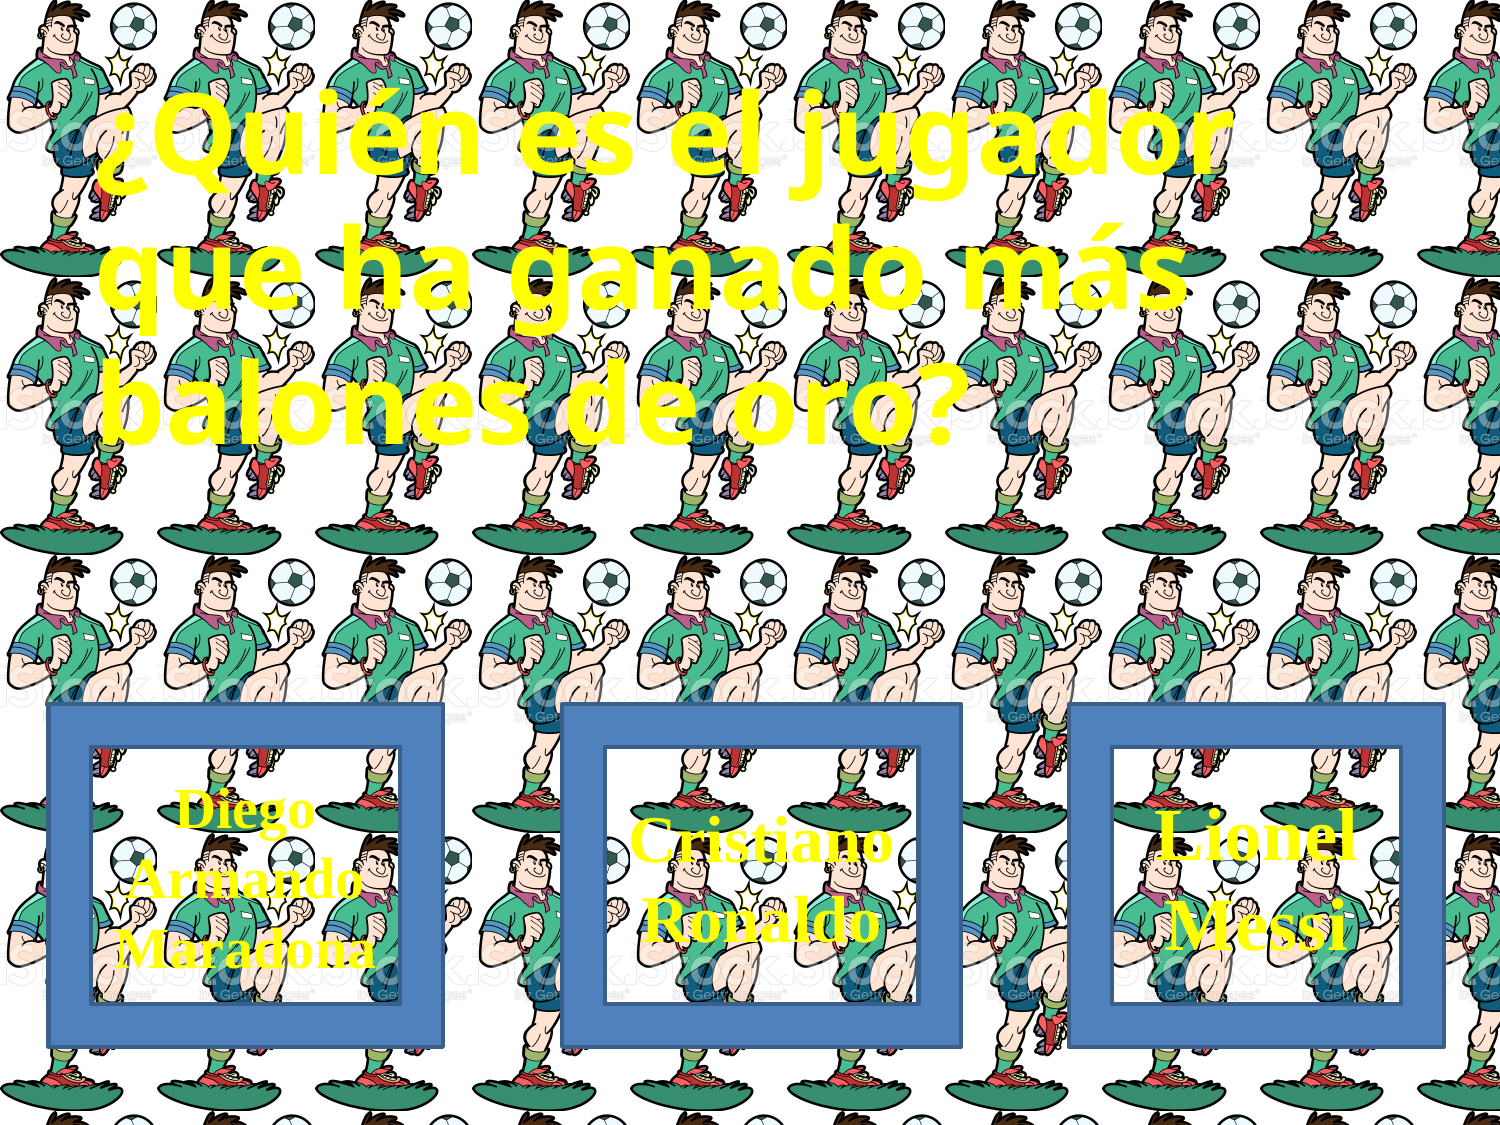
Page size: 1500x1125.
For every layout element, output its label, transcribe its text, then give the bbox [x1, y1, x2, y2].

text_box Diego Armando Maradona [46, 702, 445, 1049]
text_box ¿Quién es el jugador que ha ganado más balones de oro? [79, 54, 1444, 475]
picture [0, 0, 1500, 1125]
text_box Lionel Messi [1067, 702, 1446, 1049]
text_box Cristiano Ronaldo [560, 702, 963, 1049]
